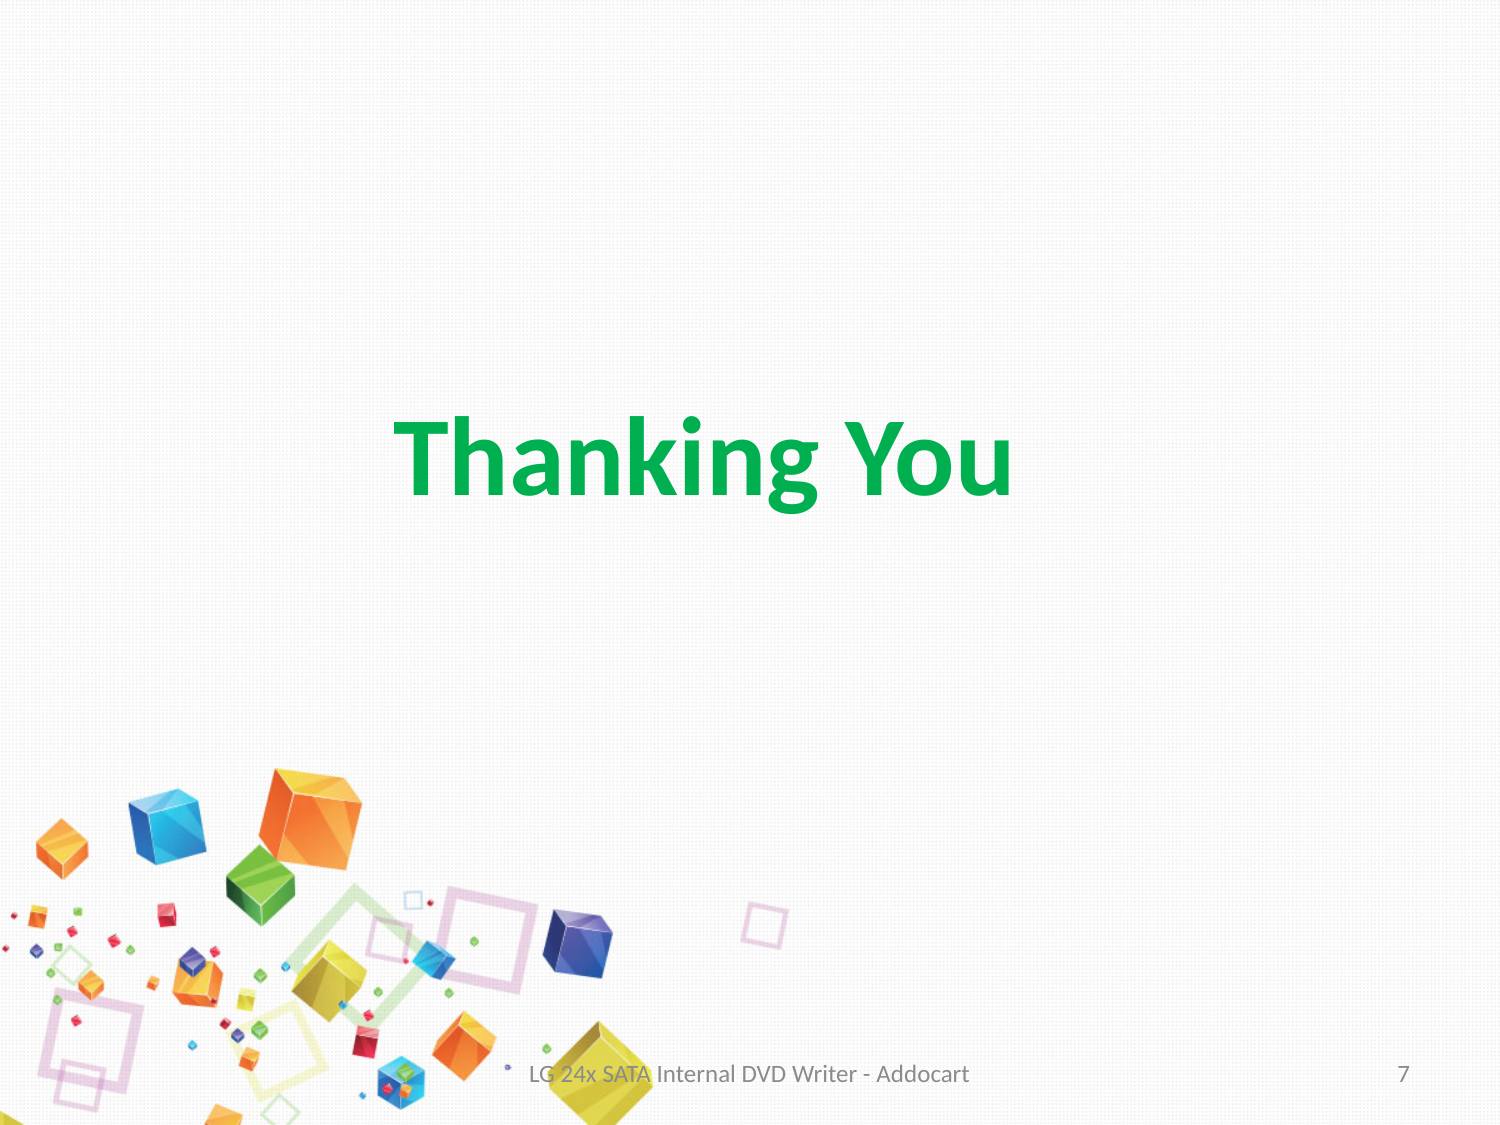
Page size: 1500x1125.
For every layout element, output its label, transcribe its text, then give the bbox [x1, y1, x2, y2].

footer LG 24x SATA Internal DVD Writer - Addocart [512, 1042, 988, 1103]
picture [0, 0, 1500, 1125]
slide_number 7 [1074, 1042, 1425, 1103]
text_box Thanking You [378, 374, 1032, 525]
